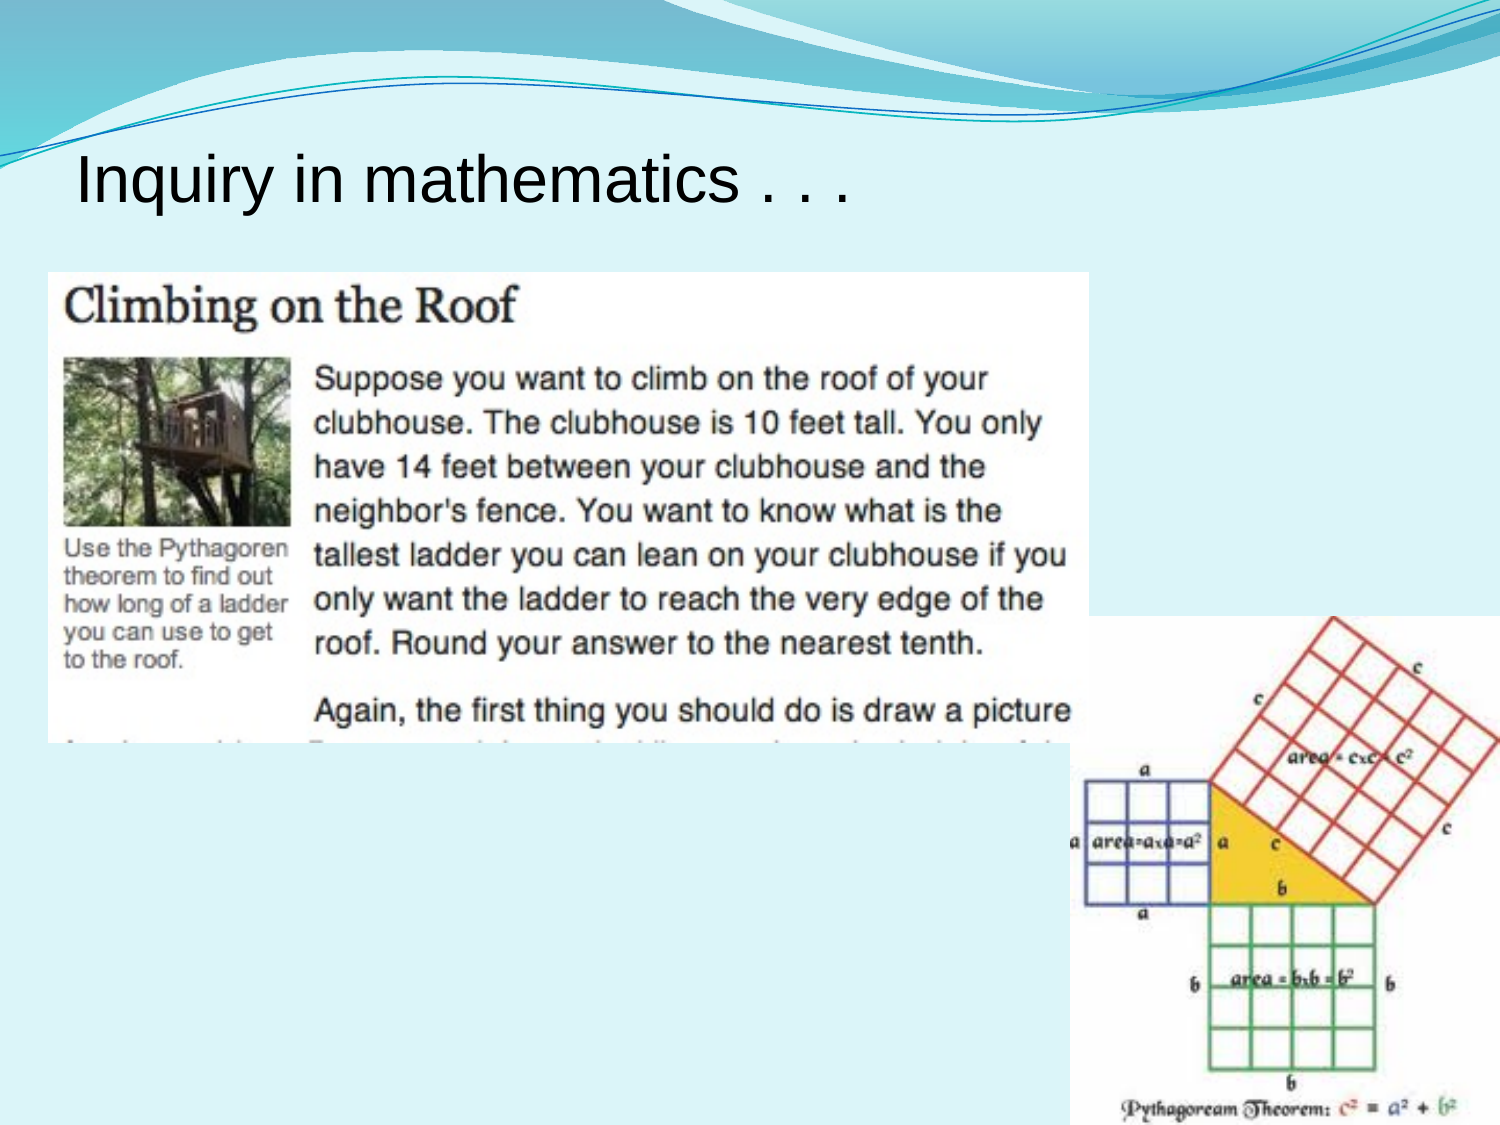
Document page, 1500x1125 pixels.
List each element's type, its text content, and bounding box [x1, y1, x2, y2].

picture [48, 272, 1090, 744]
picture [1070, 616, 1500, 1125]
text_box Inquiry in mathematics . . . [60, 128, 868, 224]
